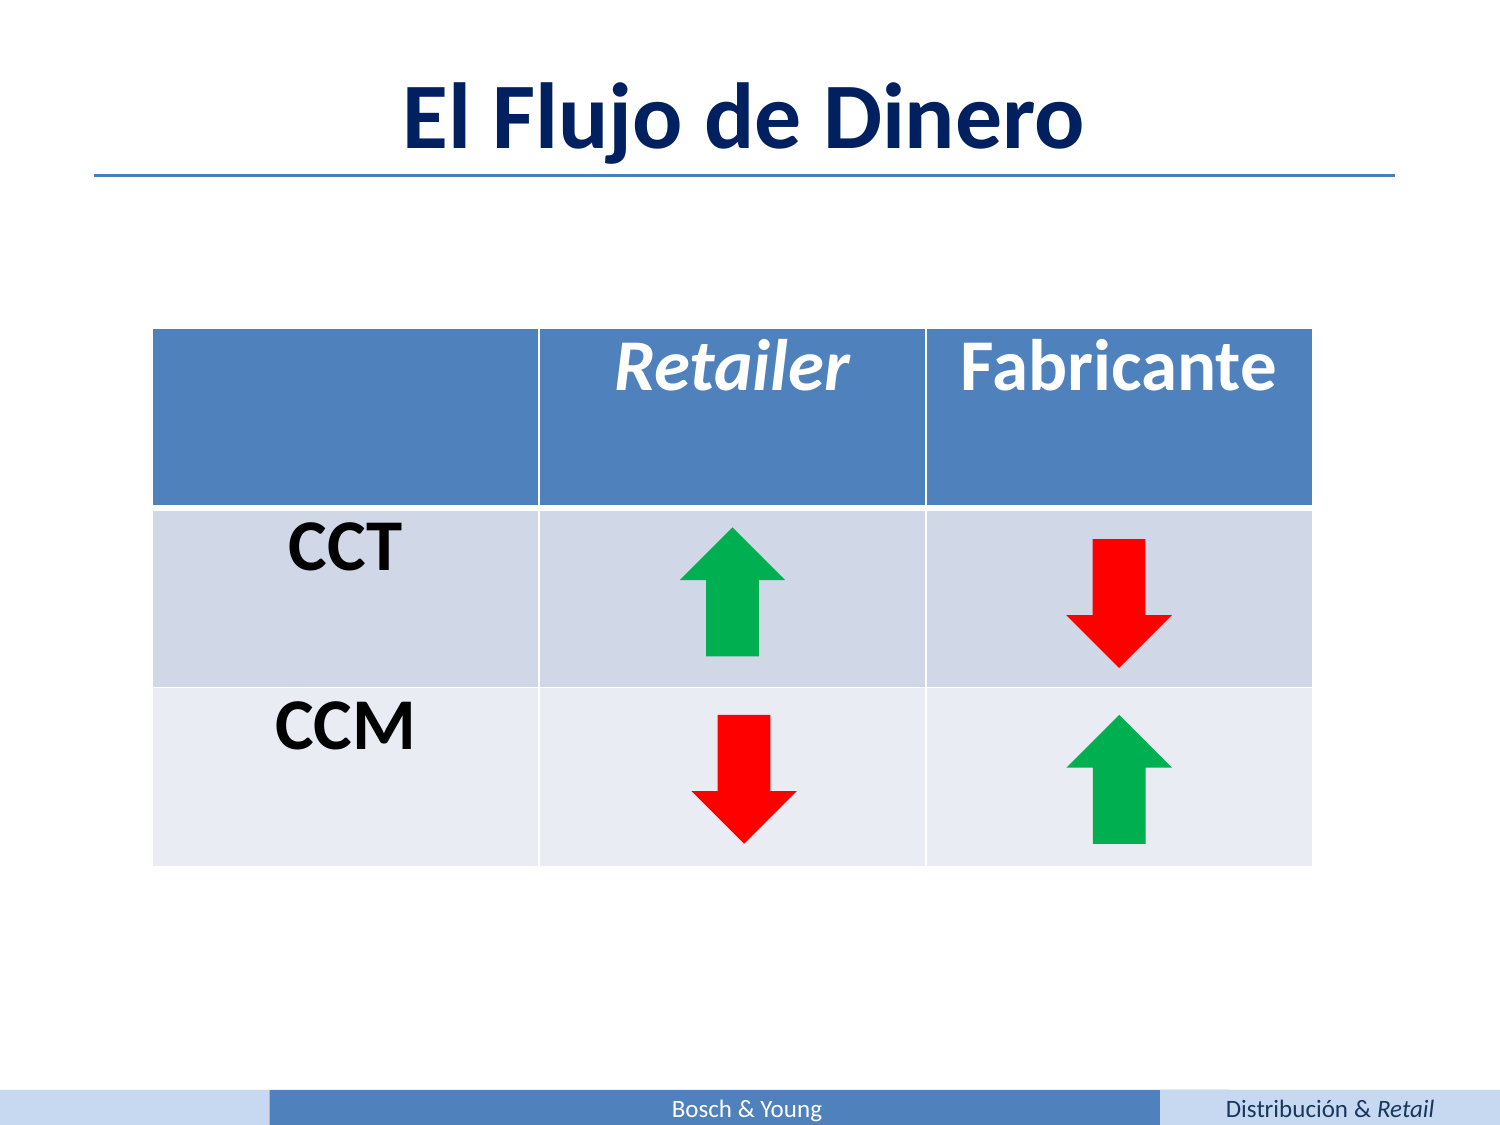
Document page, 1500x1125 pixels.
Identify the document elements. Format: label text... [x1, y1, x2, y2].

table_cell CCT [153, 511, 538, 687]
text_box [1064, 536, 1174, 671]
text_box Distribución & Retail [1158, 1088, 1500, 1125]
text_box Bosch & Young [272, 1088, 1158, 1125]
text_box [1064, 712, 1174, 846]
table_header Fabricante [927, 329, 1312, 505]
text_box [677, 525, 788, 659]
table_cell [540, 511, 925, 687]
text_box El Flujo de Dinero [58, 46, 1430, 175]
table_header [153, 329, 538, 505]
text_box [0, 1088, 272, 1125]
text_box [689, 712, 799, 846]
table_cell [927, 688, 1312, 866]
table_cell CCM [153, 688, 538, 866]
table_cell [540, 688, 925, 866]
table_cell [927, 511, 1312, 687]
table_header Retailer [540, 329, 925, 505]
